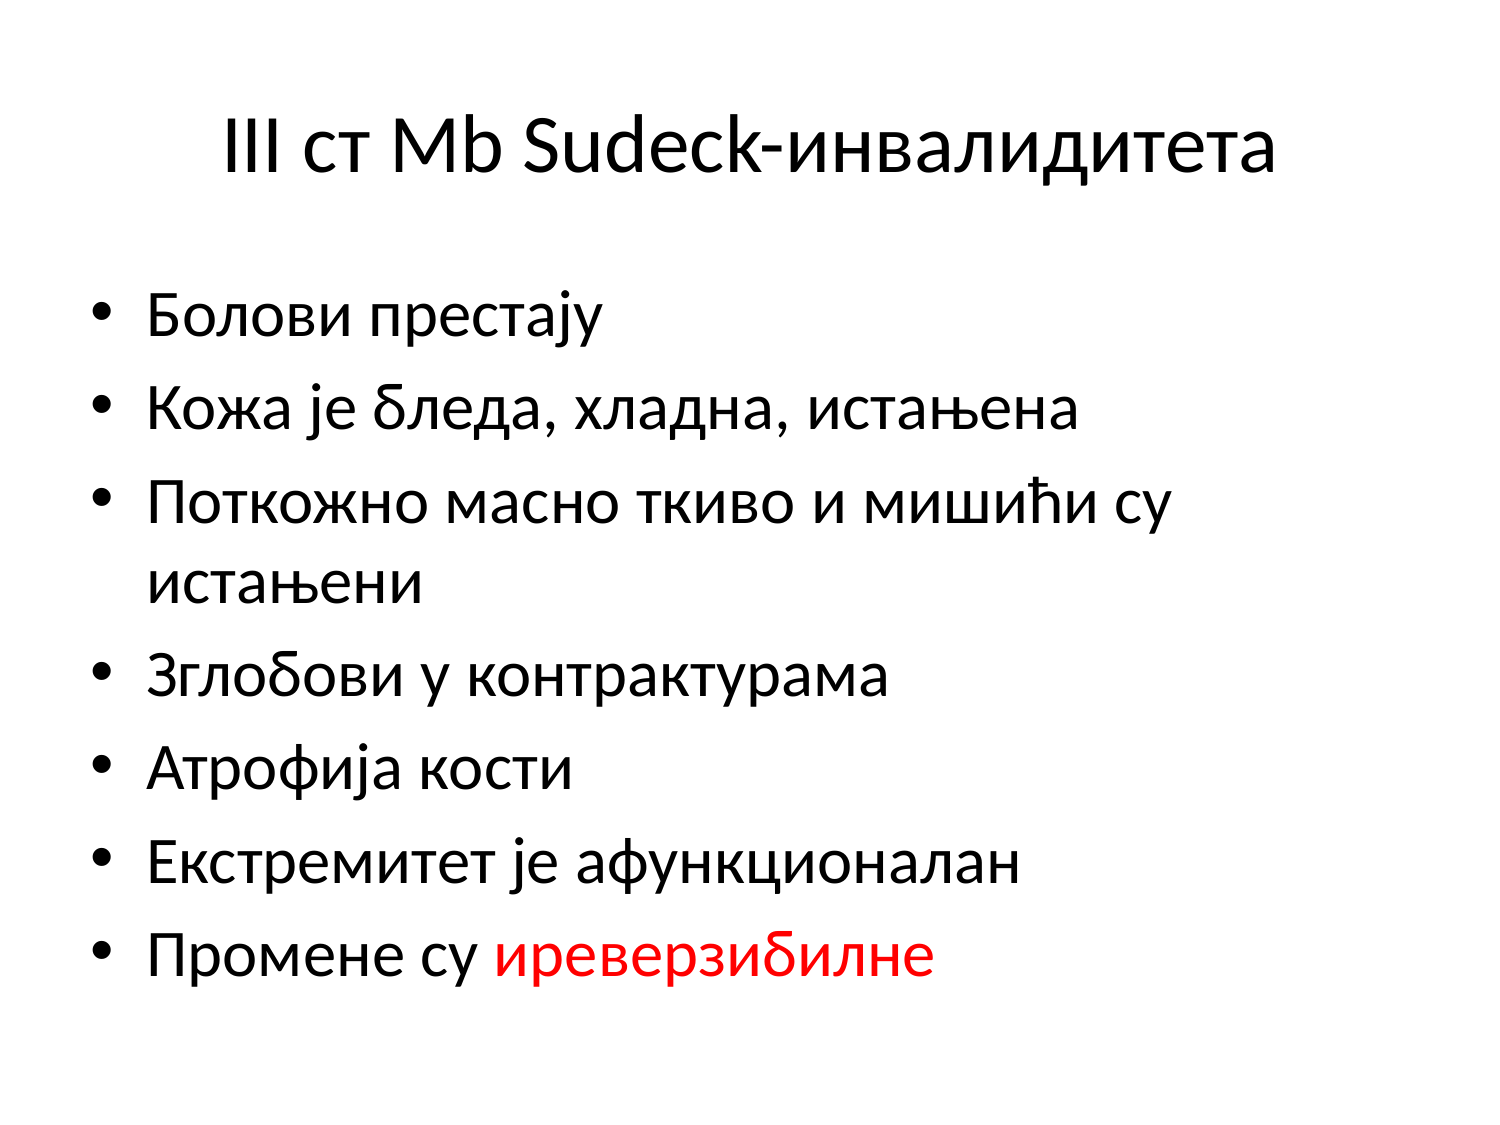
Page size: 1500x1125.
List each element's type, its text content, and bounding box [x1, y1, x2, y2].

title III ст Mb Sudeck-инвалидитета [75, 45, 1425, 233]
list Болови престају Кожа је бледа, хладна, истањена Поткожно масно ткиво и мишићи су истањени Зглобови у контрактурама Атрофија кости Екстремитет је афункционалан Промене су иреверзибилне [75, 262, 1425, 1005]
